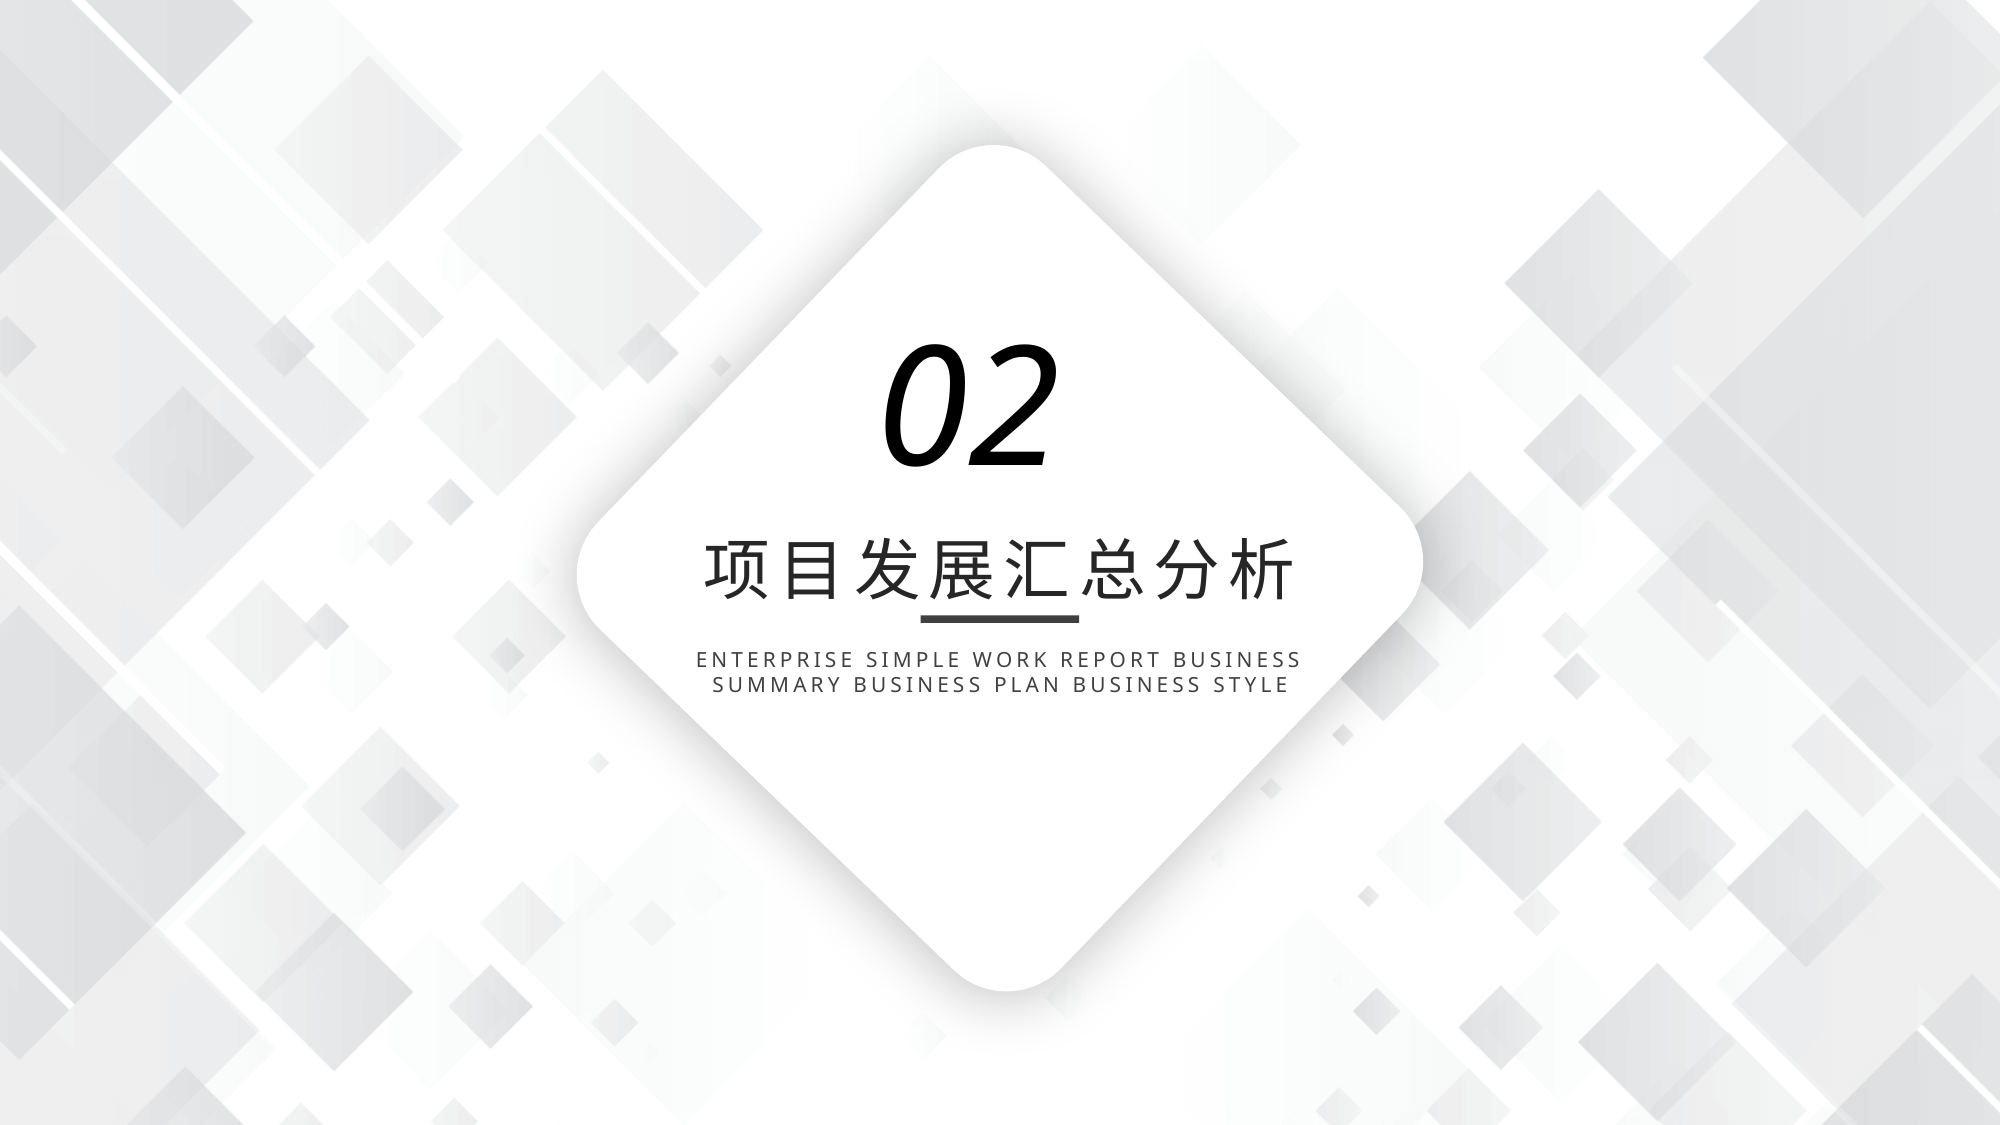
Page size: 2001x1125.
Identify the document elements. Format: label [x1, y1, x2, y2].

text_box [671, 246, 1329, 890]
picture [0, 0, 2000, 1125]
